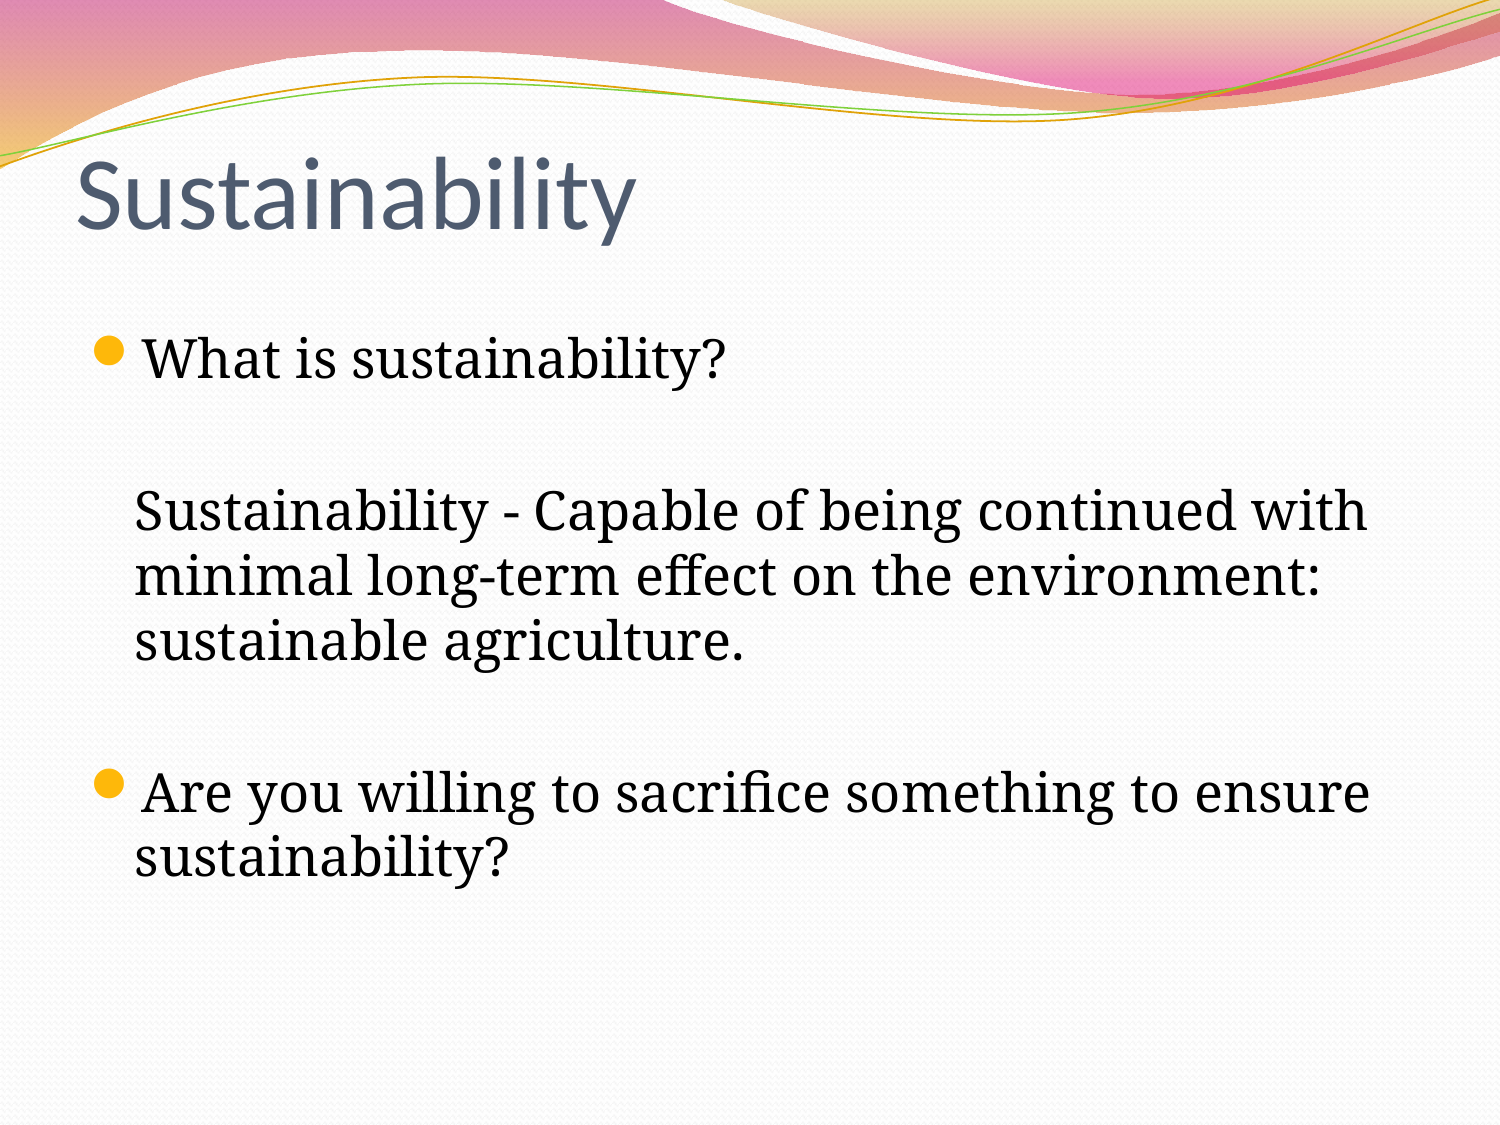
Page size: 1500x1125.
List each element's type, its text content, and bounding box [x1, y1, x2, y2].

list What is sustainability? Sustainability - Capable of being continued with minimal long-term effect on the environment: sustainable agriculture. Are you willing to sacrifice something to ensure sustainability? [75, 317, 1425, 1038]
title Sustainability [75, 115, 1425, 250]
